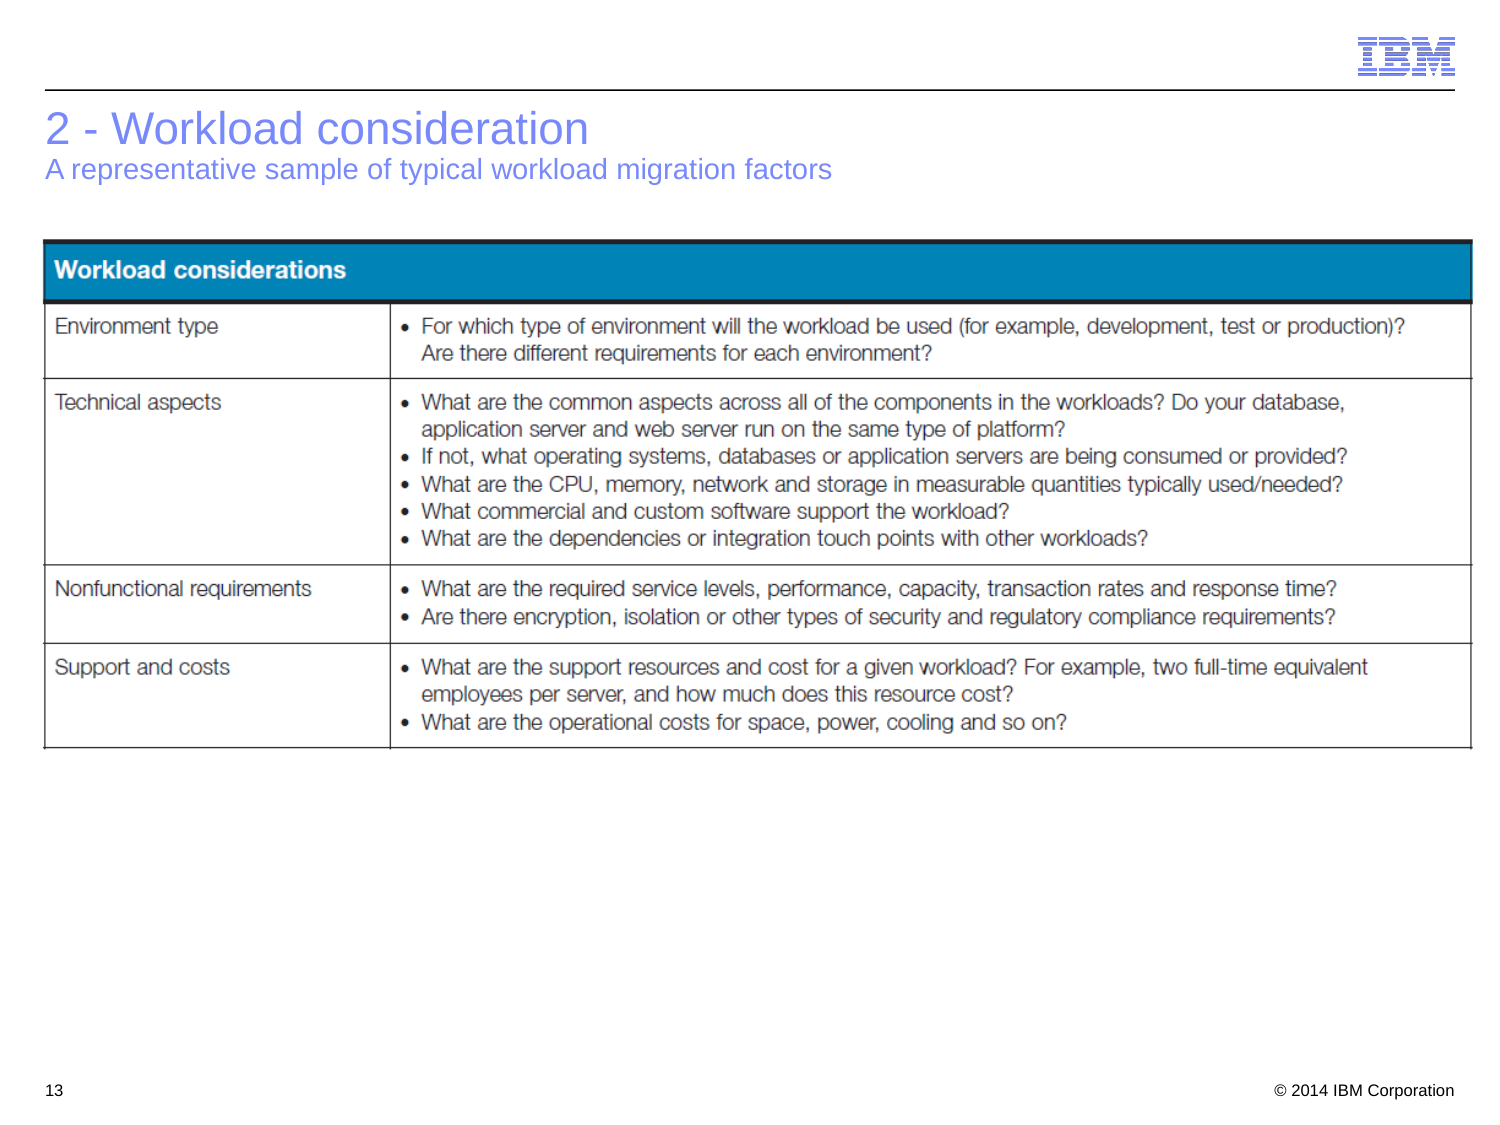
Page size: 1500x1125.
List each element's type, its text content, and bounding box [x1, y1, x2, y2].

picture [1358, 37, 1455, 76]
slide_number 13 [29, 1072, 91, 1103]
picture [37, 232, 1480, 752]
title 2 - Workload consideration A representative sample of typical workload migration factors [29, 97, 1456, 203]
